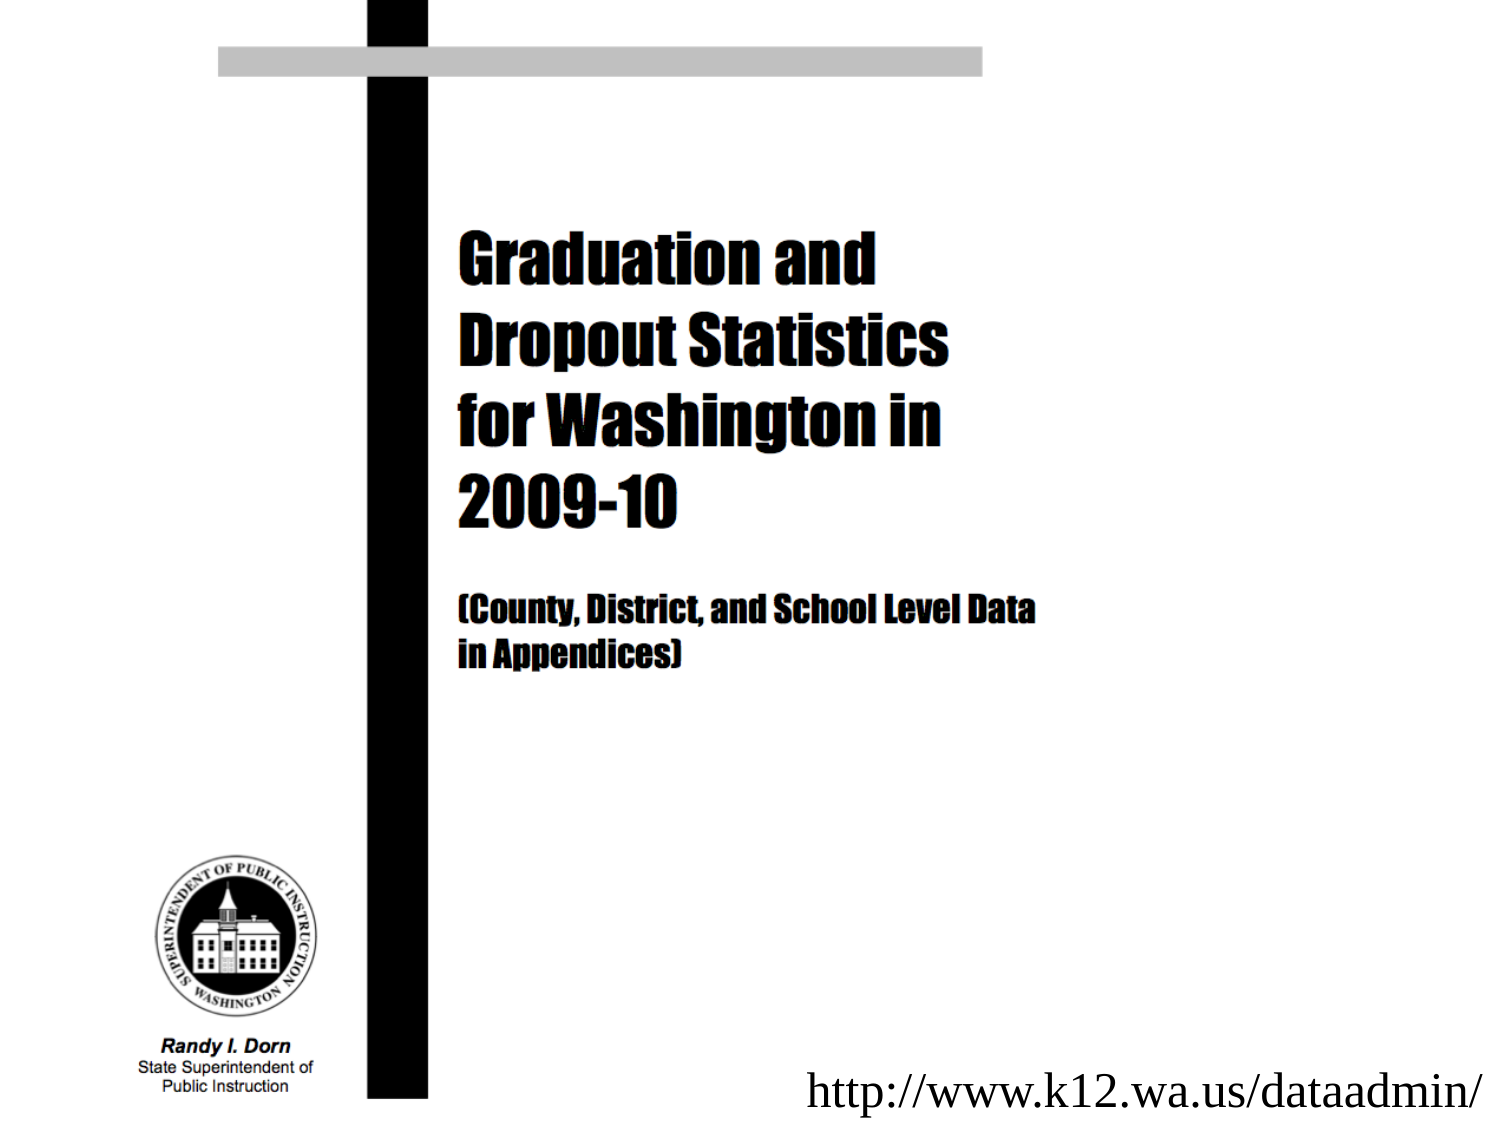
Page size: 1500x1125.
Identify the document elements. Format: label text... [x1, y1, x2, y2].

picture [112, 0, 1082, 1125]
text_box http://www.k12.wa.us/dataadmin/ [1087, 1049, 1499, 1125]
